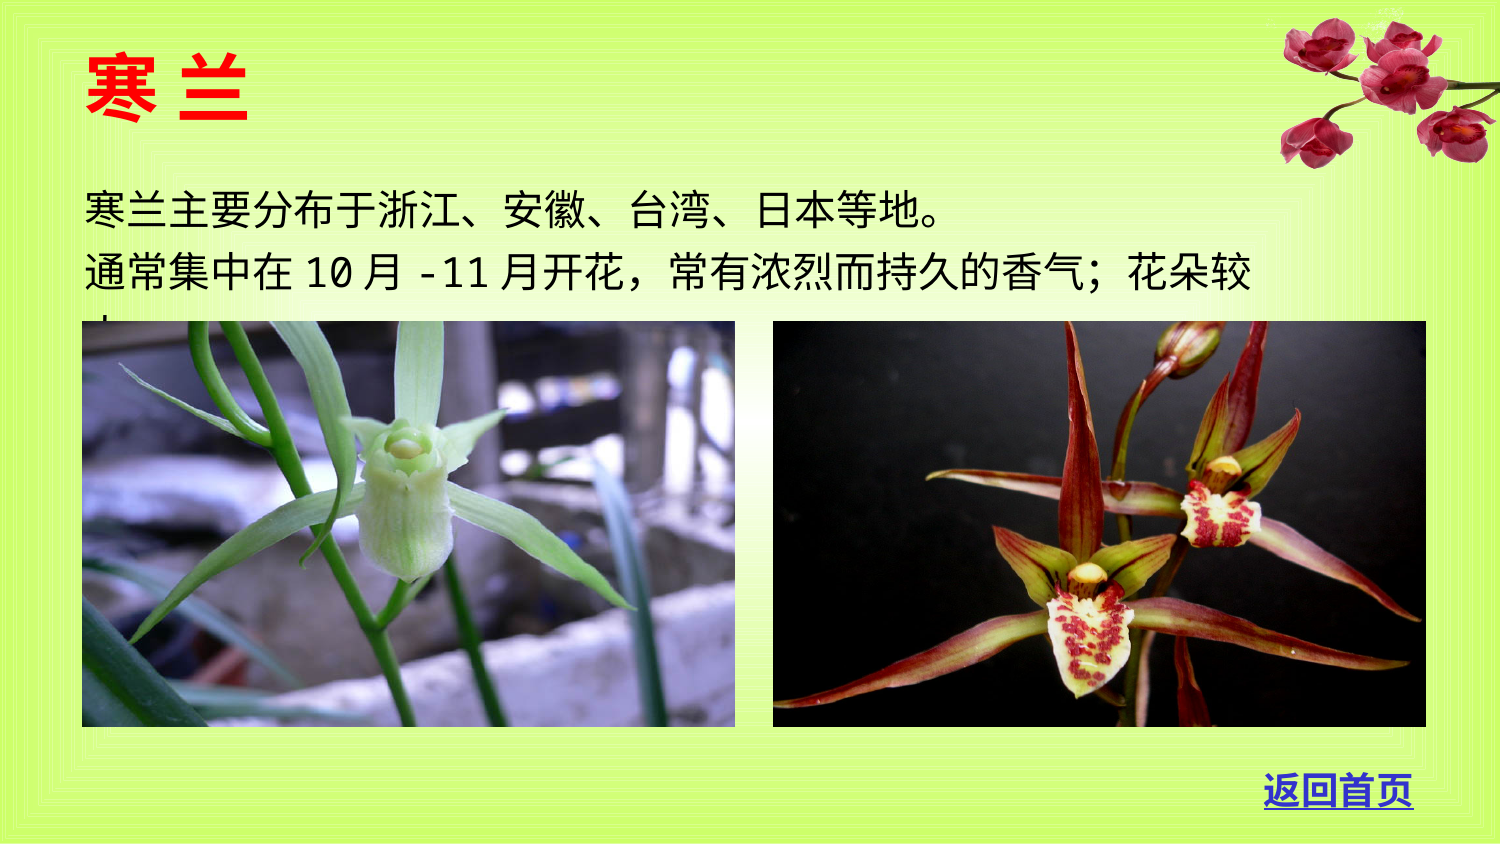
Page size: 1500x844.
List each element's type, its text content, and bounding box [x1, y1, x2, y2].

picture [773, 321, 1427, 727]
text_box 寒 兰 [70, 34, 268, 140]
text_box 返回首页 [1248, 759, 1429, 829]
picture [81, 321, 735, 727]
text_box 寒兰主要分布于浙江、安徽、台湾、日本等地。 通常集中在10月-11月开花，常有浓烈而持久的香气；花朵较大。 [70, 163, 1287, 367]
picture [1266, 0, 1500, 206]
